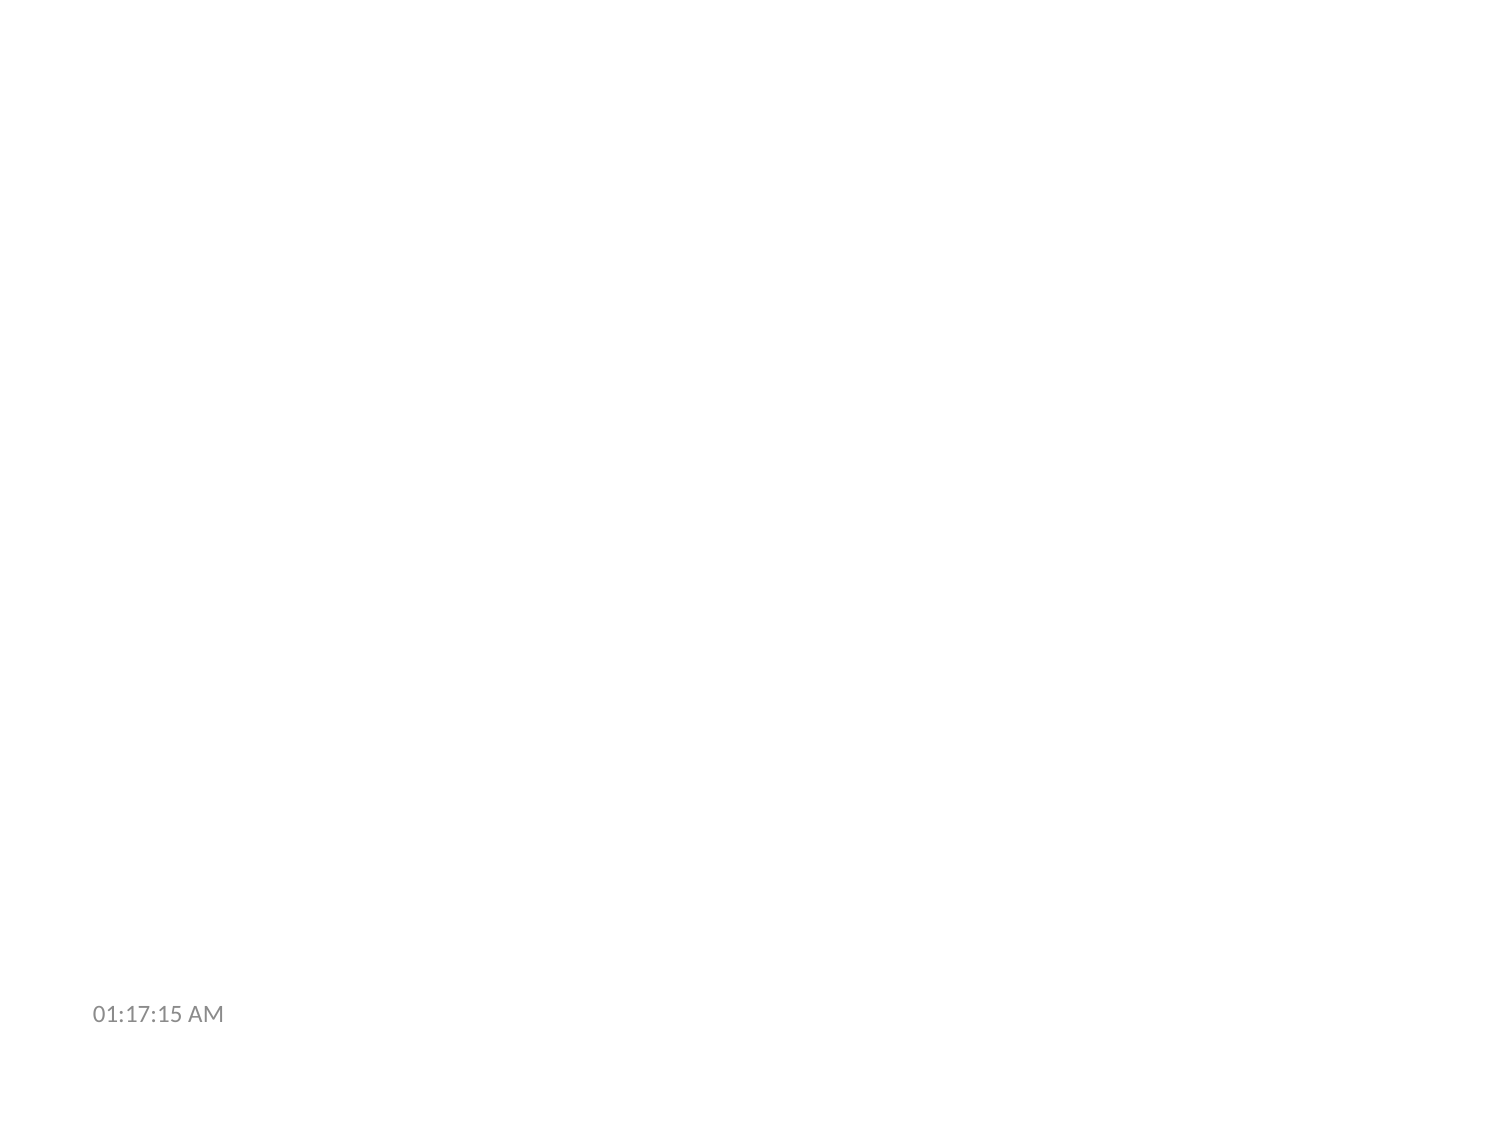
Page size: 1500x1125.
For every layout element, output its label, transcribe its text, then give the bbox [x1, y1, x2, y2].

text_box 3:35:09 PM [77, 982, 428, 1043]
